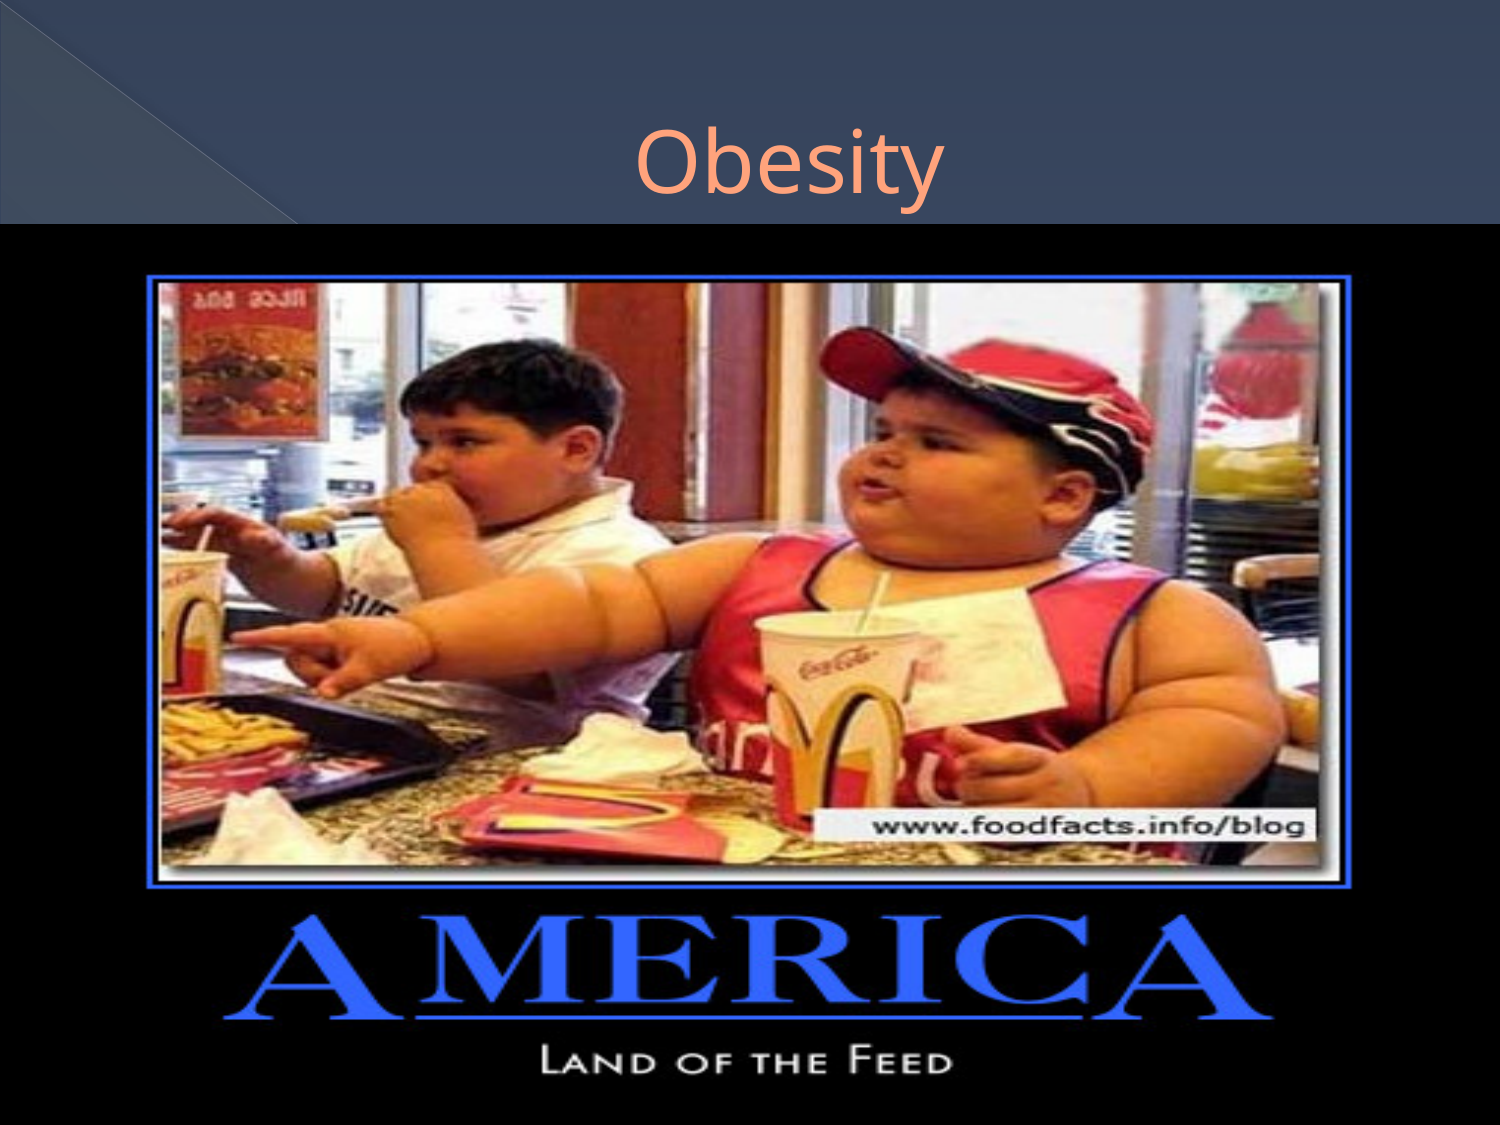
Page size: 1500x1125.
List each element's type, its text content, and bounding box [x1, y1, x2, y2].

title Obesity [75, 43, 1425, 212]
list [0, 224, 1500, 1125]
